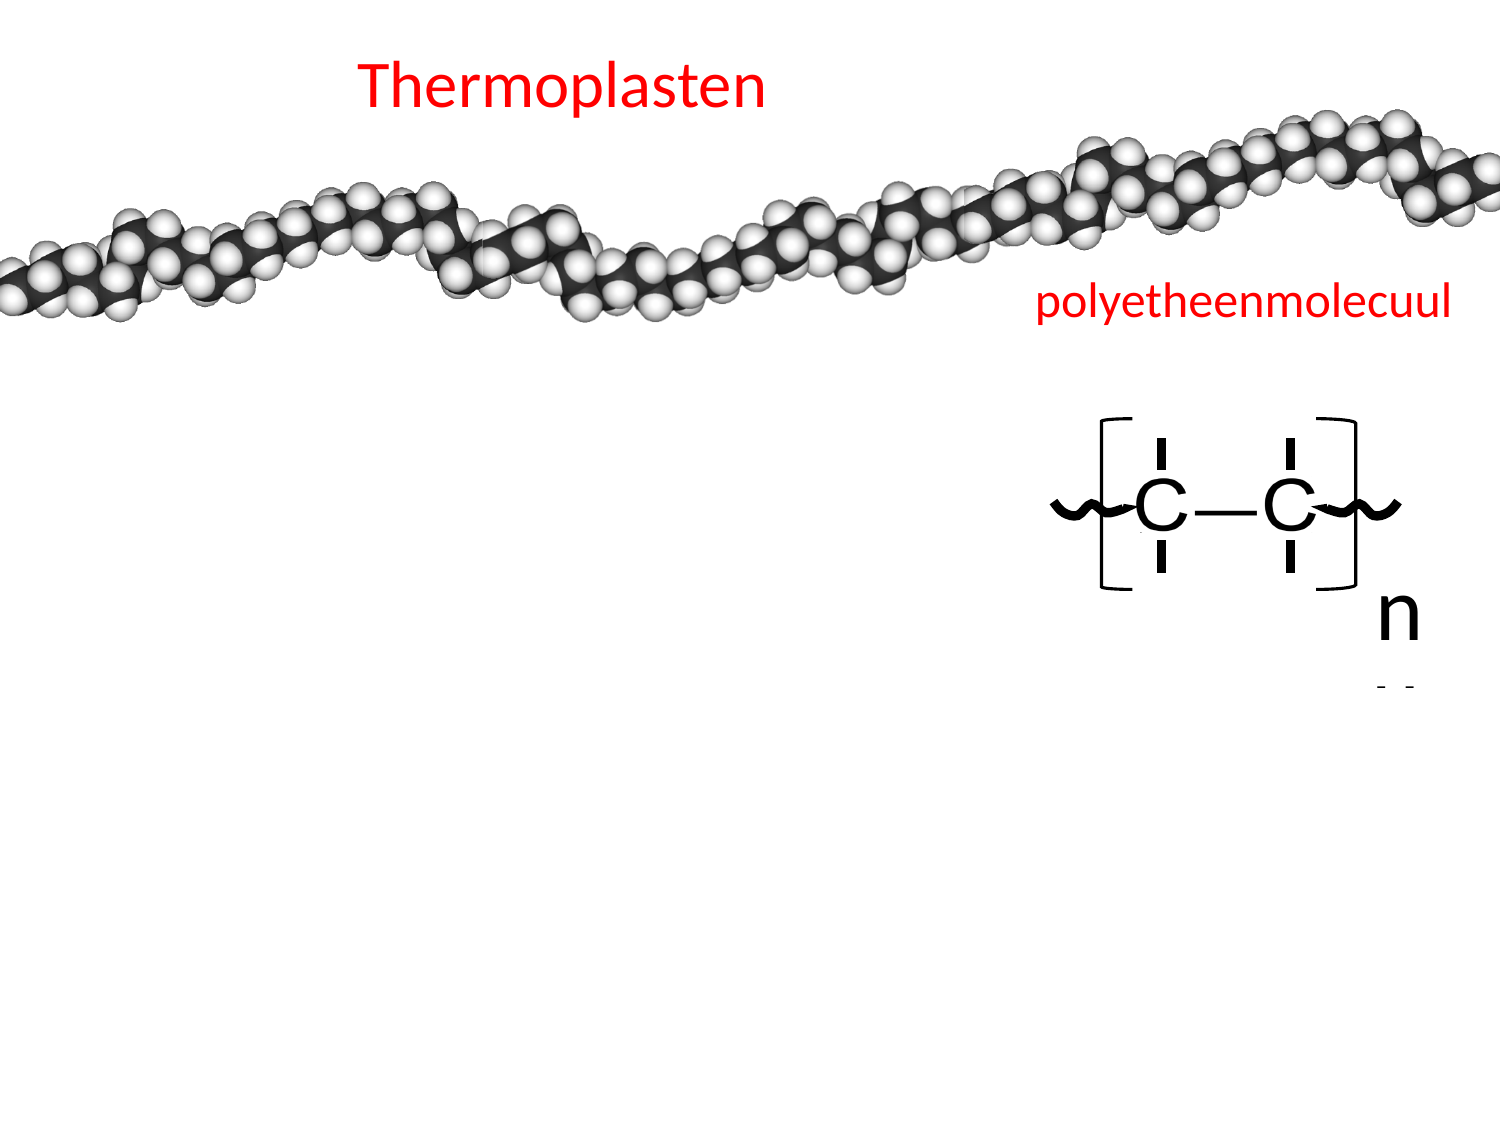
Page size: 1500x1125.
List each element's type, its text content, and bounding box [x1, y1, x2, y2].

text_box Polymeren Thermoplasten [29, 33, 1500, 82]
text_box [593, 348, 1500, 687]
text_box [0, 82, 1500, 349]
